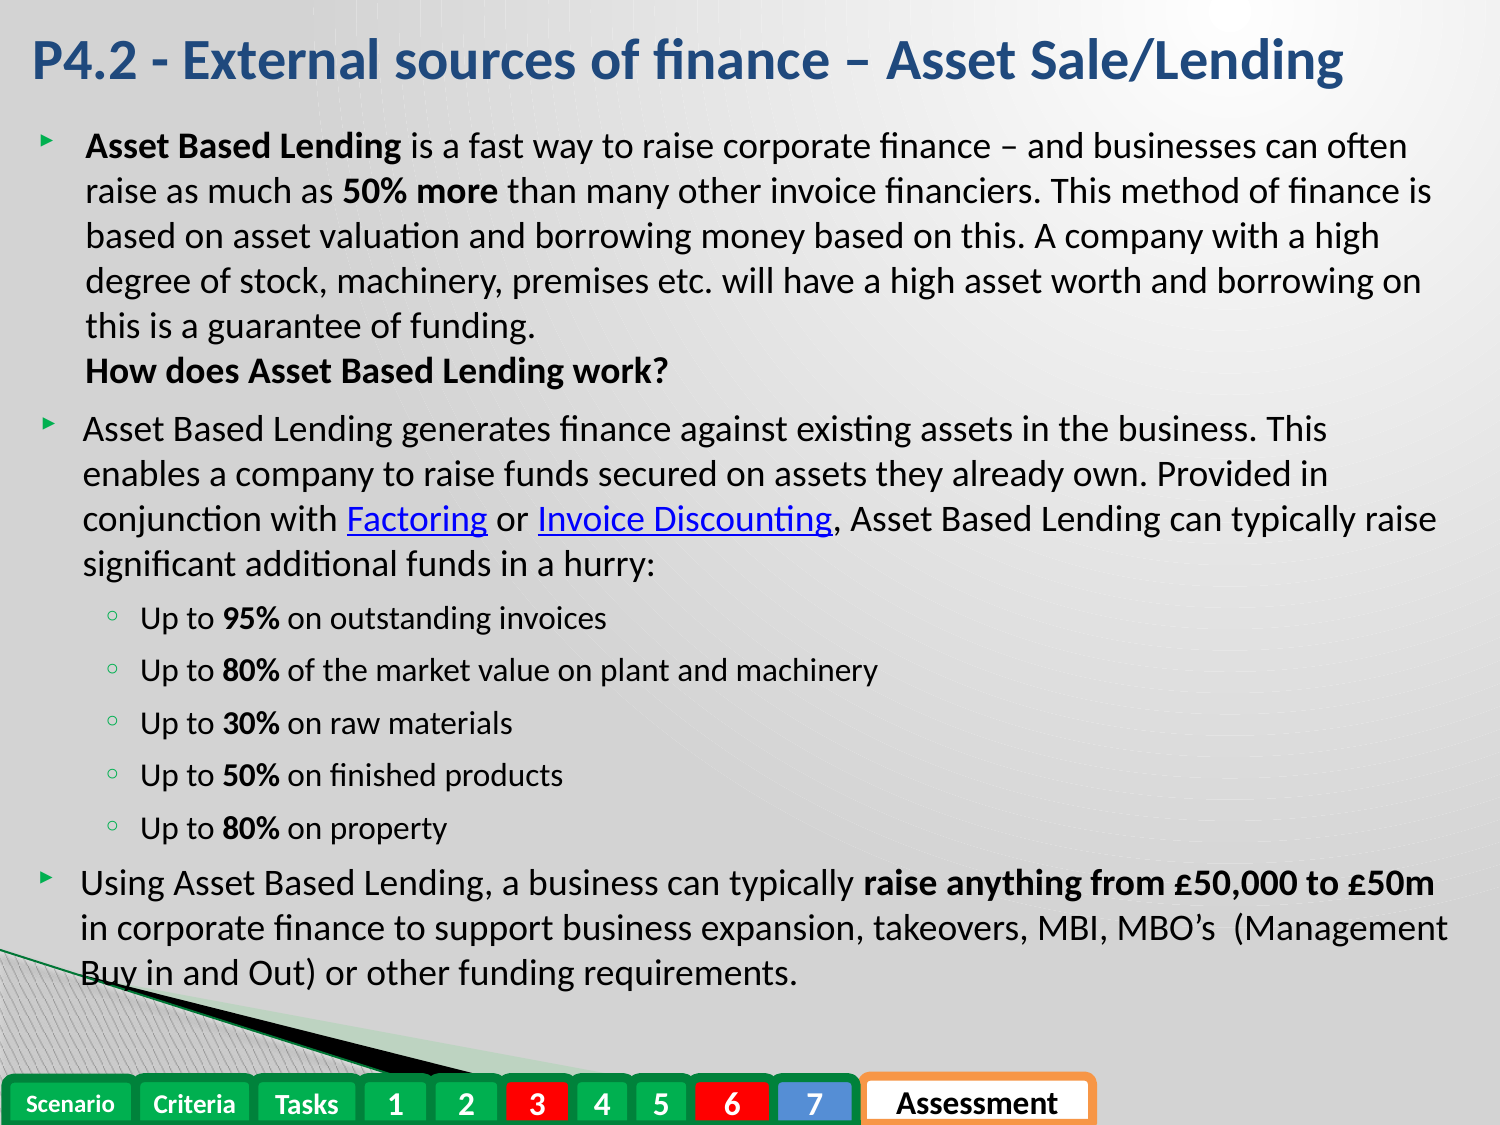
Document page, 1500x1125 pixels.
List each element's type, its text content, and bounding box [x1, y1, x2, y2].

list Asset Based Lending is a fast way to raise corporate finance – and businesses can often raise as much as 50% more than many other invoice financiers. This method of finance is based on asset valuation and borrowing money based on this. A company with a high degree of stock, machinery, premises etc. will have a high asset worth and borrowing on this is a guarantee of funding. How does Asset Based Lending work? Asset Based Lending generates finance against existing assets in the business. This enables a company to raise funds secured on assets they already own. Provided in conjunction with Factoring or Invoice Discounting, Asset Based Lending can typically raise significant additional funds in a hurry: Up to 95% on outstanding invoices Up to 80% of the market value on plant and machinery Up to 30% on raw materials Up to 50% on finished products Up to 80% on property Using Asset Based Lending, a business can typically raise anything from £50,000 to £50m in corporate finance to support business expansion, takeovers, MBI, MBO’s (Management Buy in and Out) or other funding requirements. [23, 113, 1465, 980]
title P4.2 - External sources of finance – Asset Sale/Lending [17, 19, 1489, 94]
